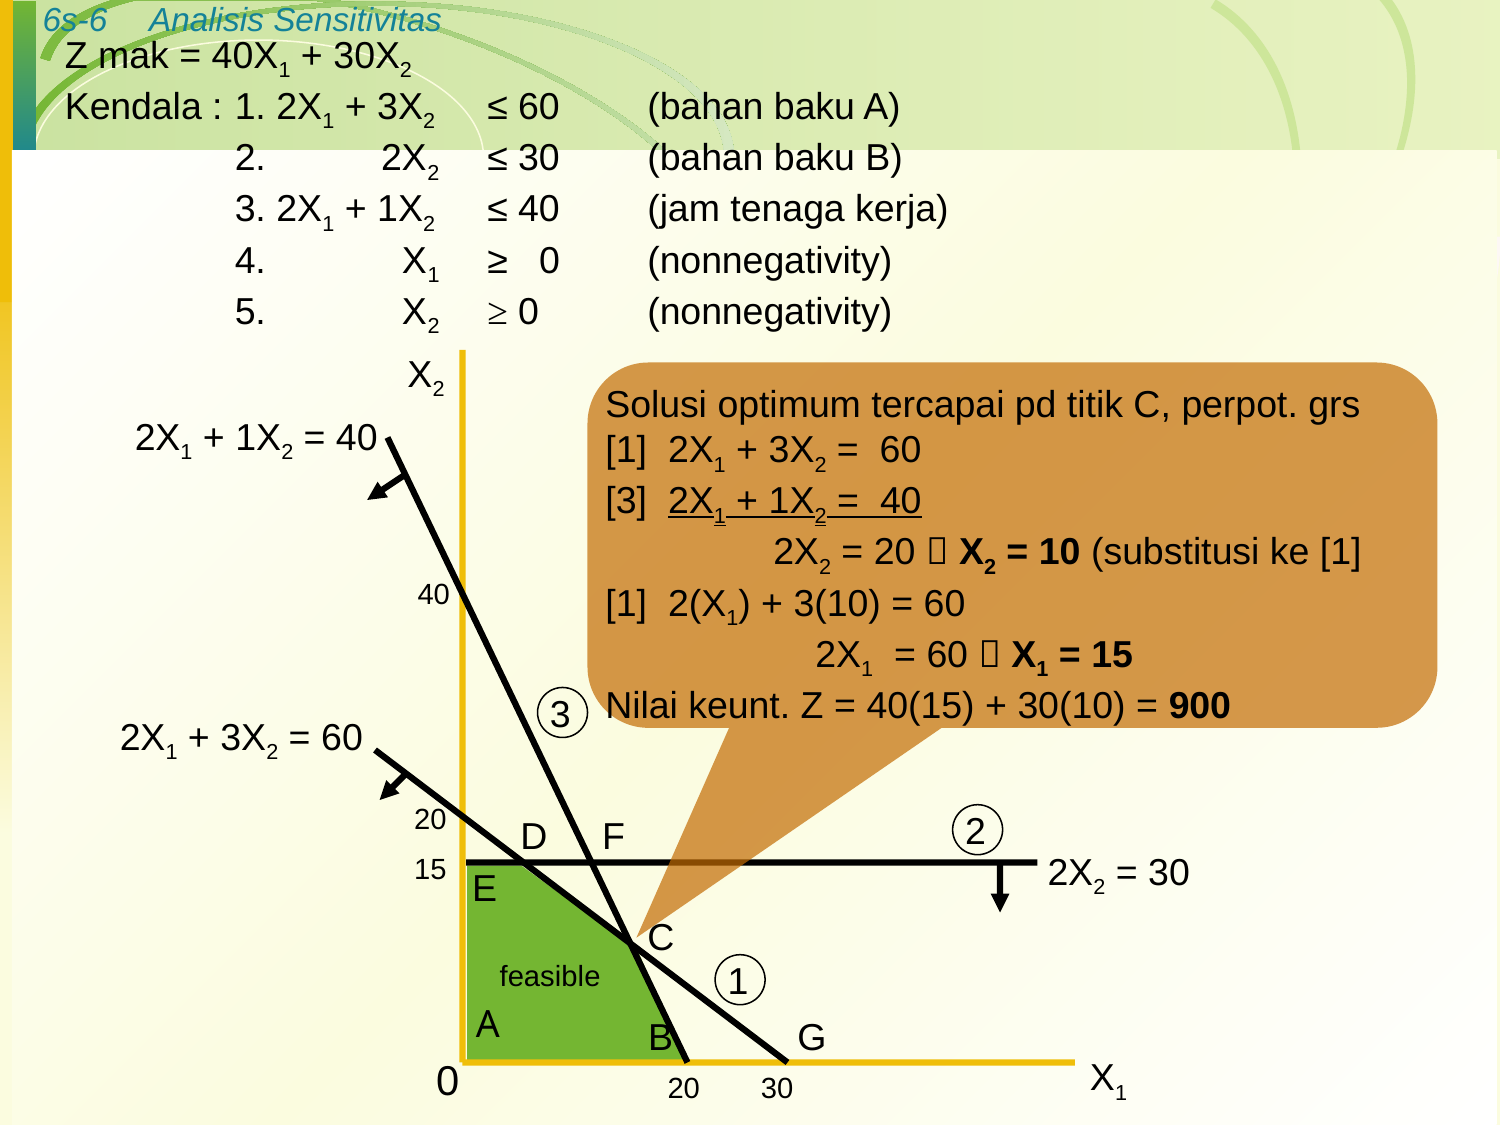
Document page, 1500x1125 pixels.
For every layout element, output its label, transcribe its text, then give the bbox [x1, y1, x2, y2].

text_box 0 [392, 1053, 460, 1125]
text_box Z mak = 40X1 + 30X2 Kendala : 1. 2X1 + 3X2 ≤ 60 (bahan baku A) 2. 2X2 ≤ 30 (bahan baku B) 3. 2X1 + 1X2 ≤ 40 (jam tenaga kerja) 4. X1 ≥ 0 (nonnegativity) 5. X2 ≥ 0 (nonnegativity) [50, 23, 1050, 313]
text_box F [590, 812, 625, 862]
text_box A [466, 999, 500, 1061]
text_box [367, 475, 405, 500]
text_box 2X2 = 30 [1037, 847, 1200, 900]
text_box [949, 799, 1003, 861]
text_box E [462, 863, 498, 913]
text_box [467, 865, 665, 1060]
text_box C [647, 912, 688, 969]
text_box [993, 868, 1007, 913]
text_box Solusi optimum tercapai pd titik C, perpot. grs [1] 2X1 + 3X2 = 60 [3] 2X1 + 1X2 = 40 2X2 = 20  X2 = 10 (substitusi ke [1] [1] 2(X1) + 3(10) = 60 2X1 = 60  X1 = 15 Nilai keunt. Z = 40(15) + 30(10) = 900 [587, 362, 1438, 938]
text_box D [512, 812, 548, 862]
text_box 2X1 + 1X2 = 40 [99, 412, 413, 463]
text_box X2 [392, 349, 460, 438]
text_box 20 [662, 1068, 700, 1113]
text_box 20 [399, 799, 447, 838]
text_box 15 [399, 849, 447, 888]
text_box B [633, 1012, 688, 1062]
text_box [534, 682, 588, 744]
text_box G [797, 1012, 838, 1069]
text_box feasible [484, 949, 616, 1000]
text_box 2X1 + 3X2 = 60 [75, 712, 408, 763]
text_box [712, 949, 766, 1011]
text_box 40 [407, 575, 450, 625]
text_box [379, 774, 405, 800]
text_box 30 [750, 1068, 805, 1113]
text_box X1 [1074, 1053, 1143, 1125]
